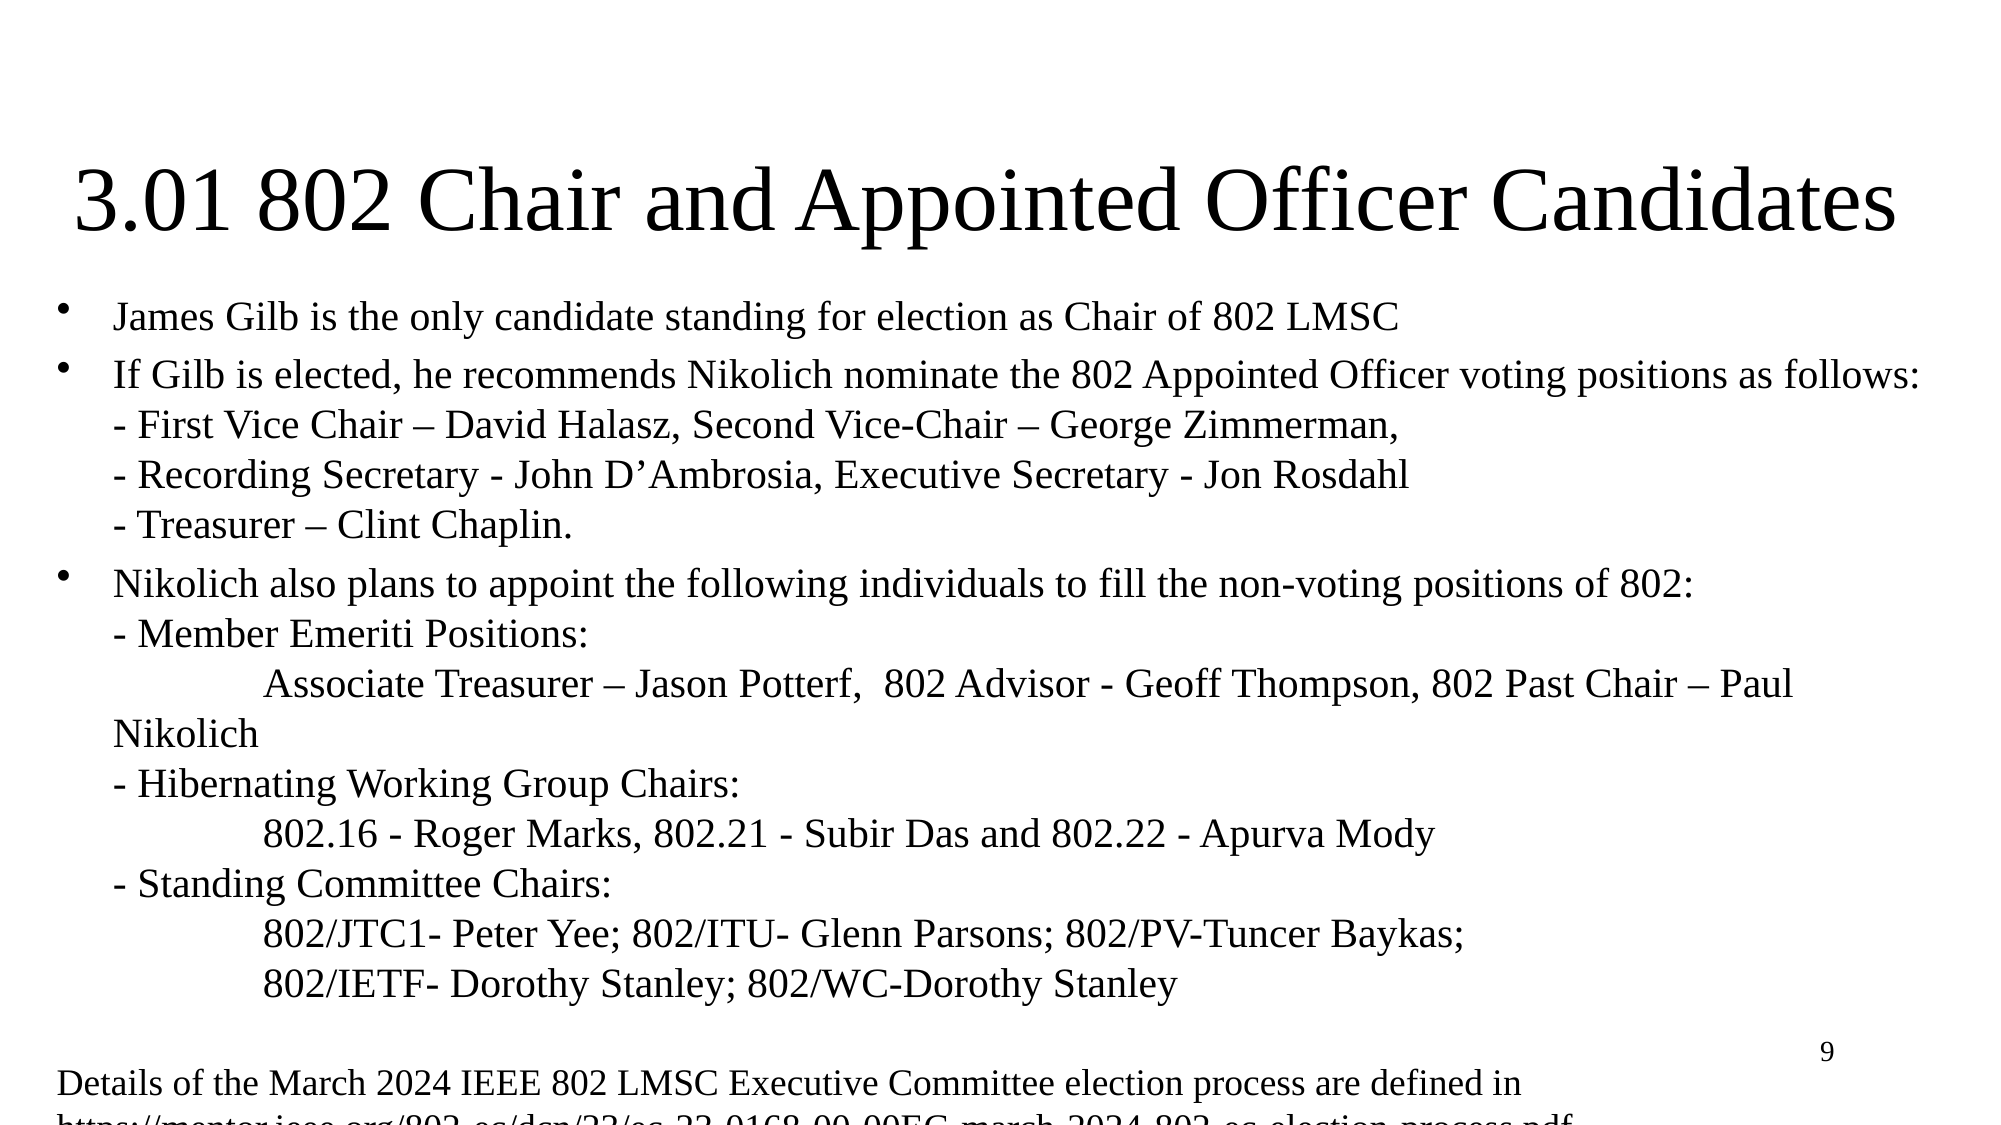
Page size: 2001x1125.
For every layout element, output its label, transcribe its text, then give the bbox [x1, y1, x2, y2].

slide_number 9 [1433, 1024, 1851, 1101]
title 3.01 802 Chair and Appointed Officer Candidates [37, 99, 1938, 288]
list James Gilb is the only candidate standing for election as Chair of 802 LMSC If Gilb is elected, he recommends Nikolich nominate the 802 Appointed Officer voting positions as follows: - First Vice Chair – David Halasz, Second Vice-Chair – George Zimmerman, - Recording Secretary - John D’Ambrosia, Executive Secretary - Jon Rosdahl - Treasurer – Clint Chaplin. Nikolich also plans to appoint the following individuals to fill the non-voting positions of 802: - Member Emeriti Positions: Associate Treasurer – Jason Potterf, 802 Advisor - Geoff Thompson, 802 Past Chair – Paul Nikolich - Hibernating Working Group Chairs: 802.16 - Roger Marks, 802.21 - Subir Das and 802.22 - Apurva Mody - Standing Committee Chairs: 802/JTC1- Peter Yee; 802/ITU- Glenn Parsons; 802/PV-Tuncer Baykas; 802/IETF- Dorothy Stanley; 802/WC-Dorothy Stanley Details of the March 2024 IEEE 802 LMSC Executive Committee election process are defined in https://mentor.ieee.org/802-ec/dcn/23/ec-23-0168-00-00EC-march-2024-802-ec-election-process.pdf [41, 281, 1955, 957]
